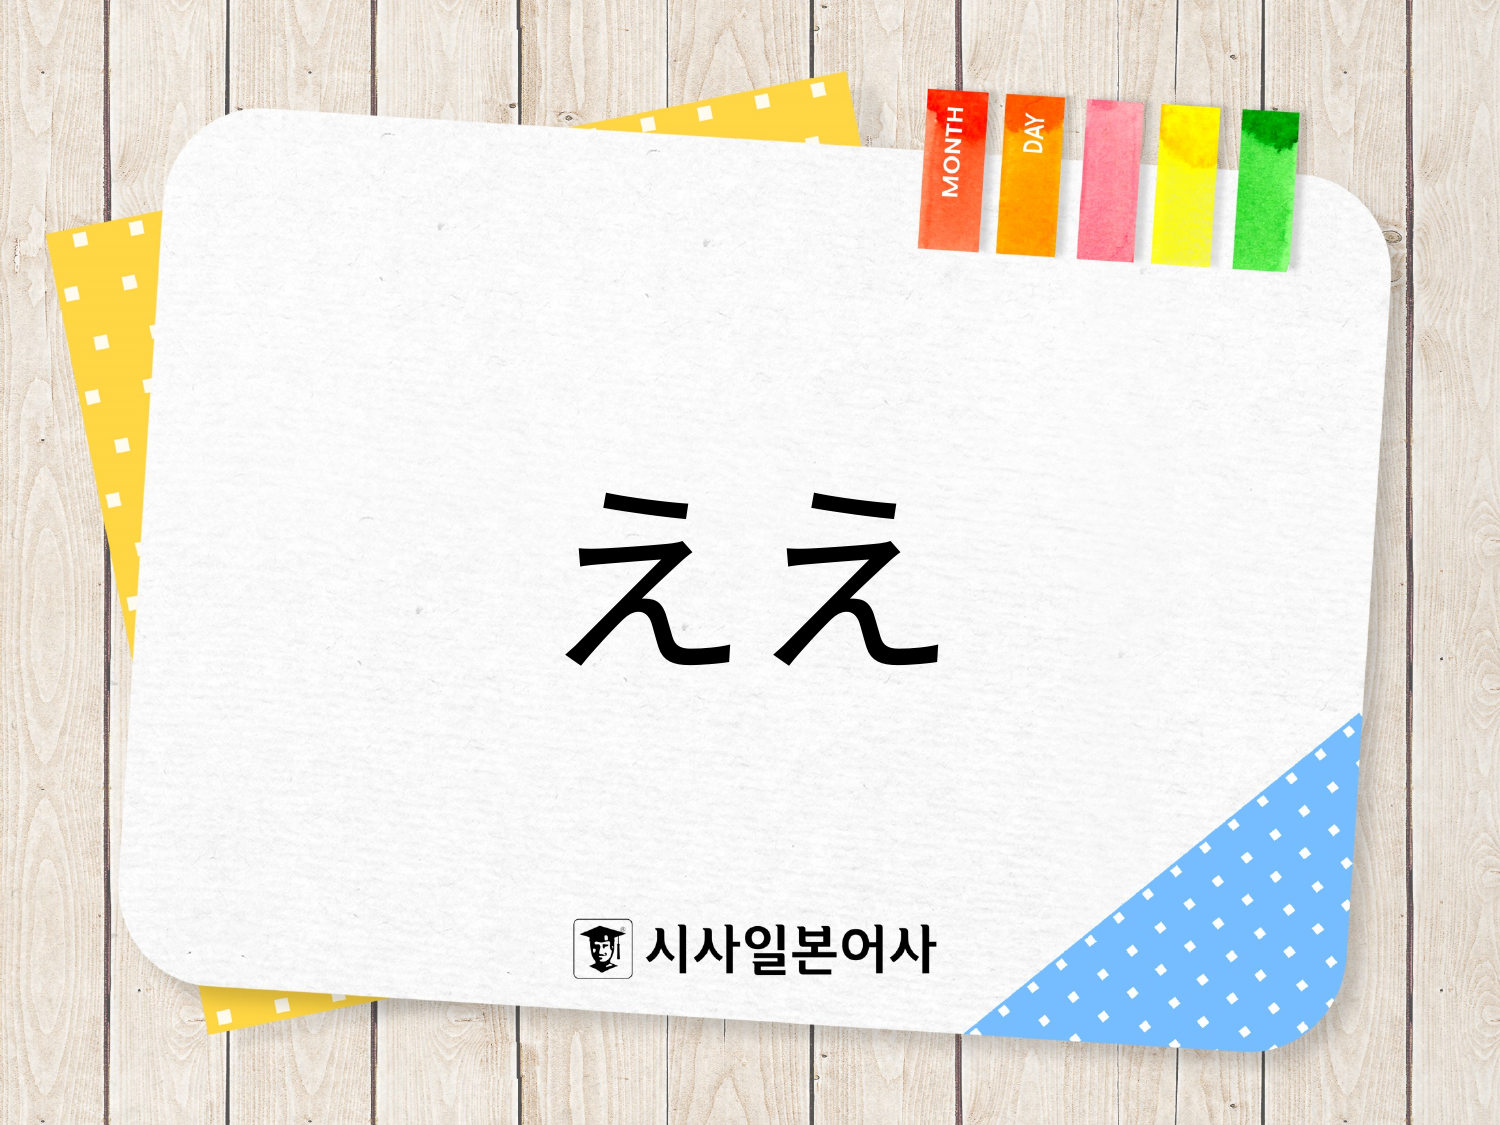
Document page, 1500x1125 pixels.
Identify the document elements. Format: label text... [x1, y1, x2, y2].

picture [0, 0, 1500, 1125]
title ええ [75, 338, 1425, 811]
